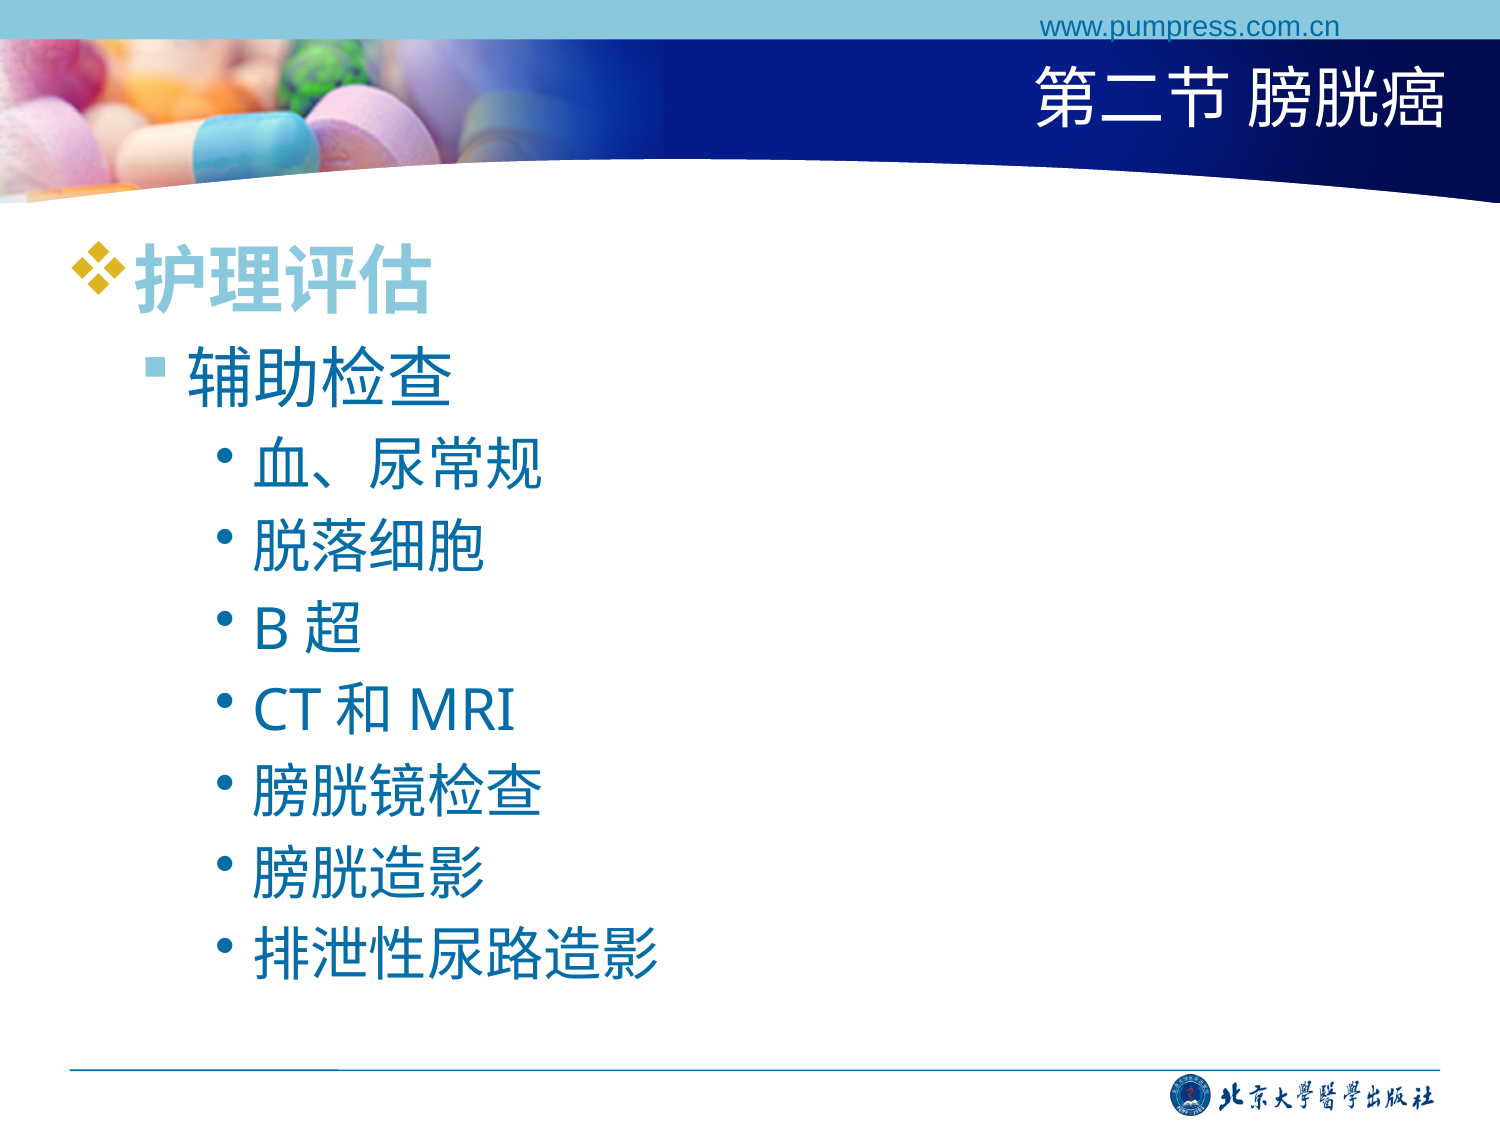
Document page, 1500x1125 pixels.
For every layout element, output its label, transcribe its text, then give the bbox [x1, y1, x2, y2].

title 第二节 膀胱癌 [137, 49, 1463, 143]
picture [0, 40, 1500, 203]
list 护理评估 辅助检查 血、尿常规 脱落细胞 B超 ct和MRI 膀胱镜检查 膀胱造影 排泄性尿路造影 [49, 224, 1463, 1026]
picture [1170, 1074, 1436, 1118]
slide_number www.pumpress.com.cn [1025, 0, 1463, 38]
